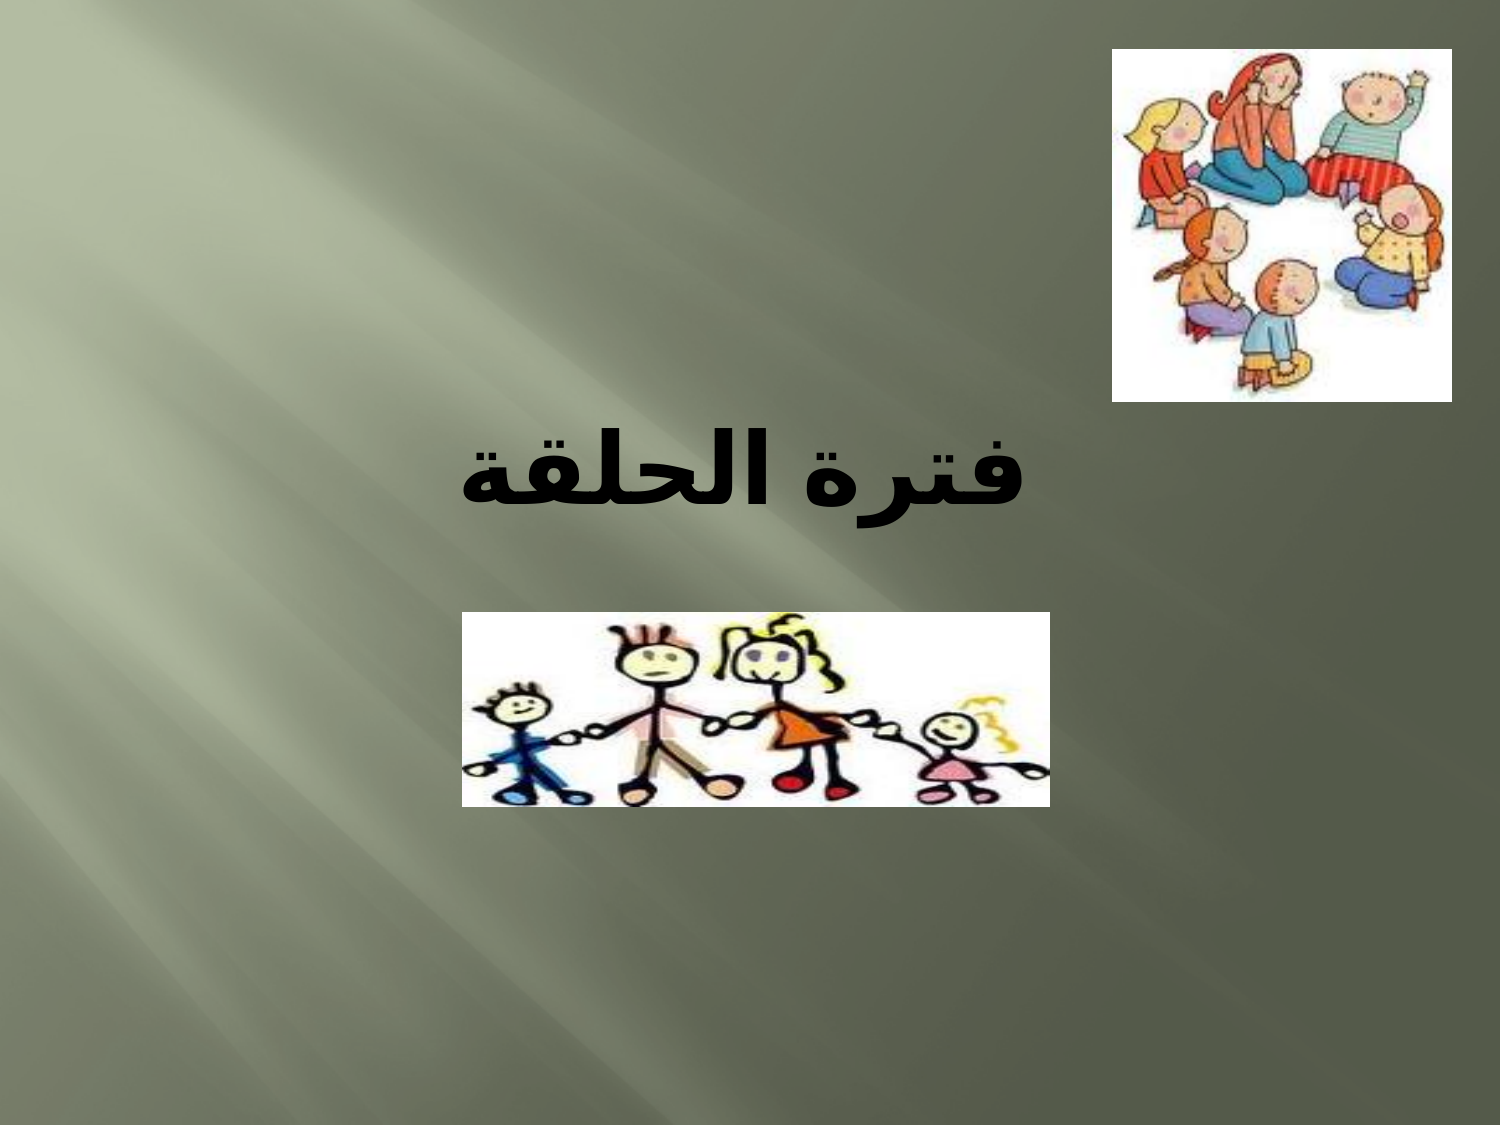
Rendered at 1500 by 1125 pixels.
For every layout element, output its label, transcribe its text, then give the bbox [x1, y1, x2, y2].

picture [462, 612, 1051, 807]
title فترة الحلقة [69, 224, 1420, 525]
picture [1112, 49, 1452, 402]
